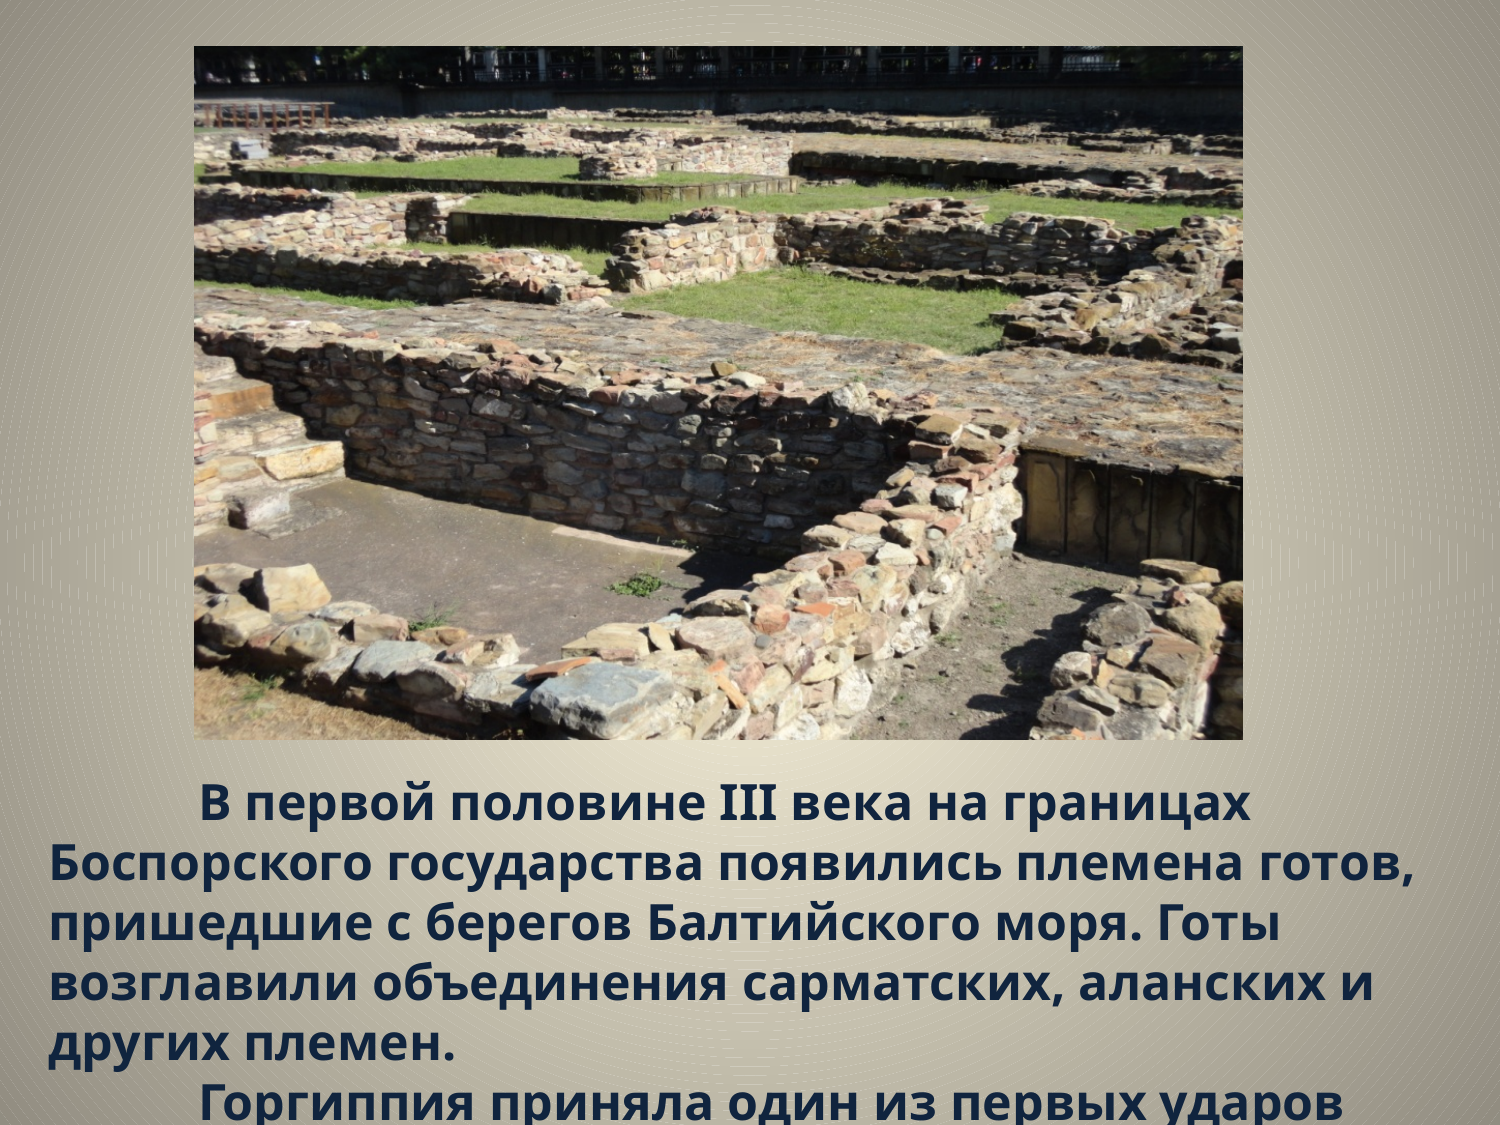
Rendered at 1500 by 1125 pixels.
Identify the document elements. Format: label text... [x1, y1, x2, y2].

picture [194, 46, 1243, 740]
text_box В первой половине III века на границах Боспорского государства появились племена готов, пришедшие с берегов Балтийского моря. Готы возглавили объединения сарматских, аланских и других племен. Горгиппия приняла один из первых ударов варваров: город погиб после 238 года в сильнейшем пожаре. [33, 763, 1452, 1125]
